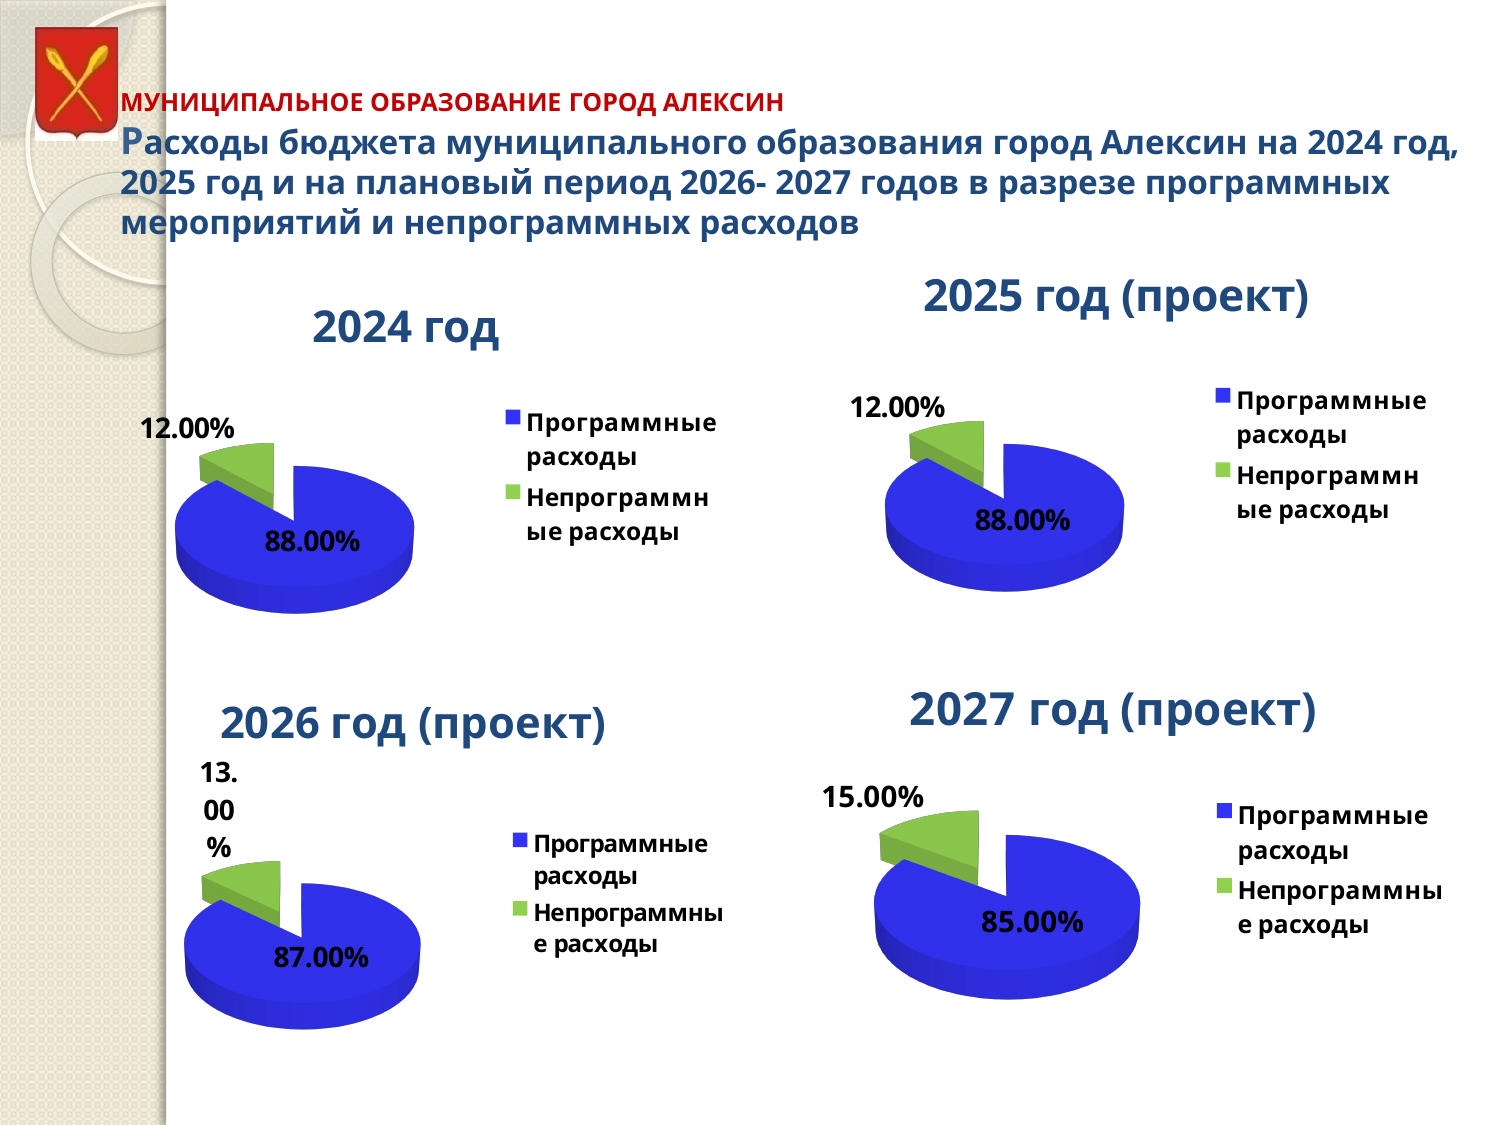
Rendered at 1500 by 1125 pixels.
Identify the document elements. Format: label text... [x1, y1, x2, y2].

title МУНИЦИПАЛЬНОЕ ОБРАЗОВАНИЕ ГОРОД АЛЕКСИН Расходы бюджета муниципального образования город Алексин на 2024 год, 2025 год и на плановый период 2026- 2027 годов в разрезе программных мероприятий и непрограммных расходов [105, 78, 1489, 250]
picture [34, 26, 118, 141]
chart [762, 234, 1466, 1094]
chart [74, 265, 745, 1125]
